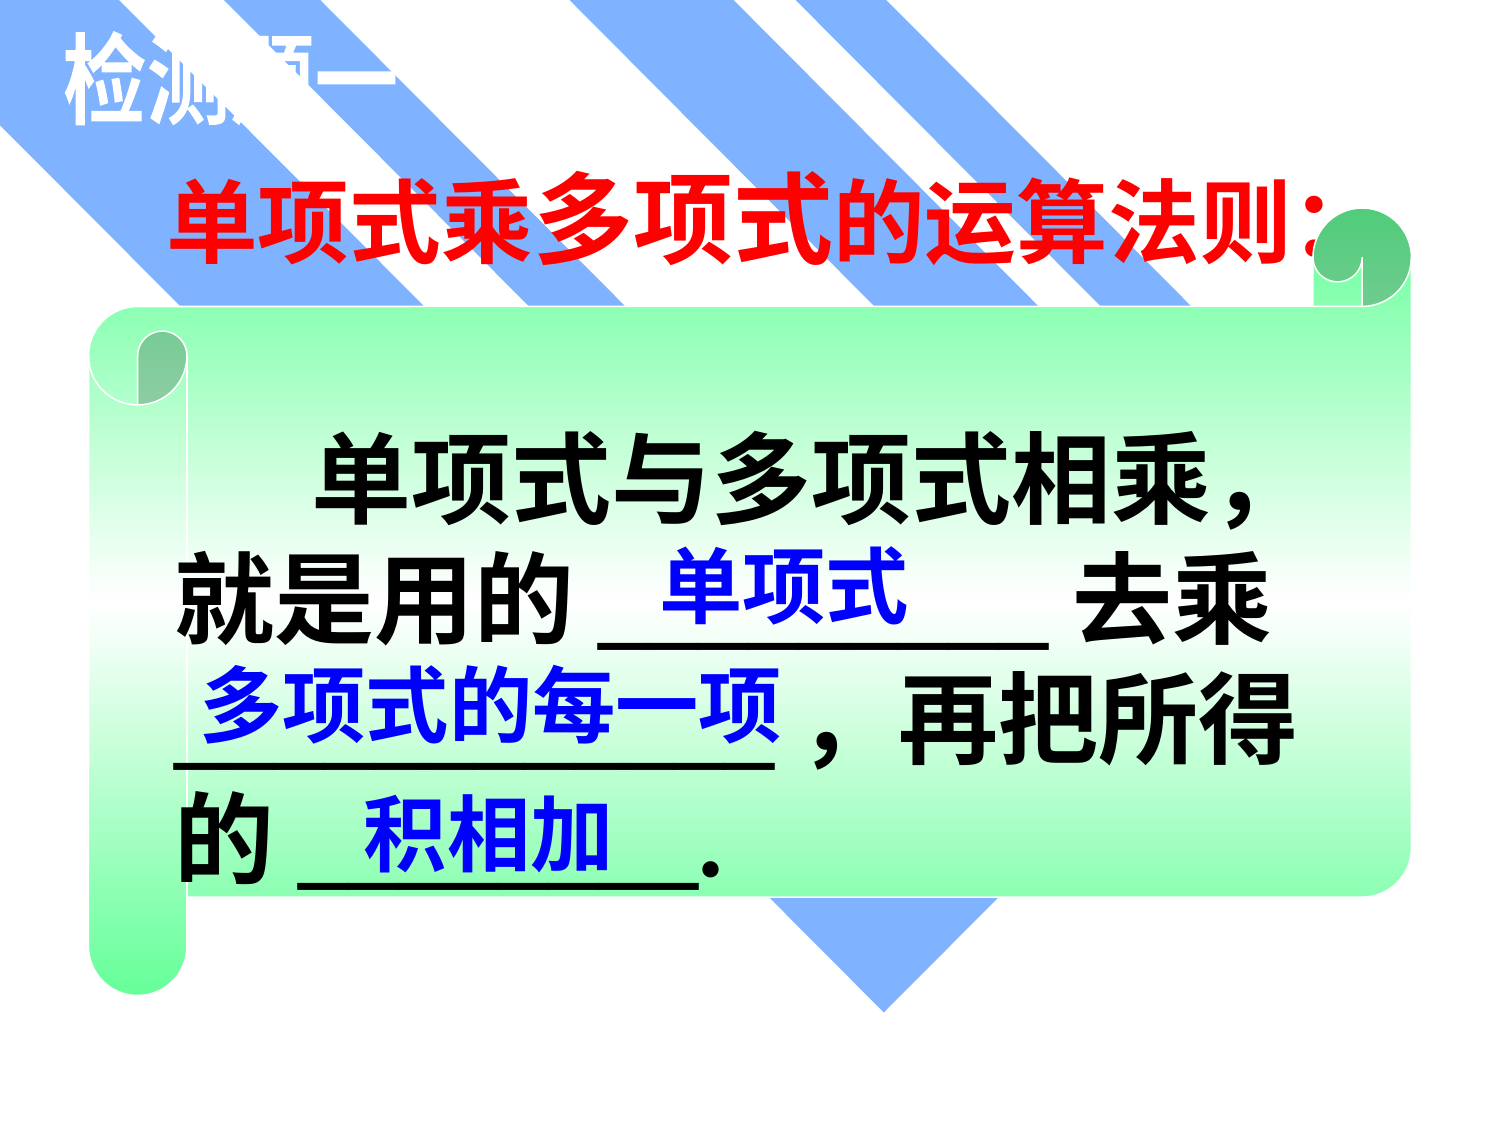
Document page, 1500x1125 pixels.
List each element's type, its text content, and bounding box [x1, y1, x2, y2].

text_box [88, 208, 1412, 996]
text_box 单项式乘多项式的运算法则： [151, 148, 1412, 208]
